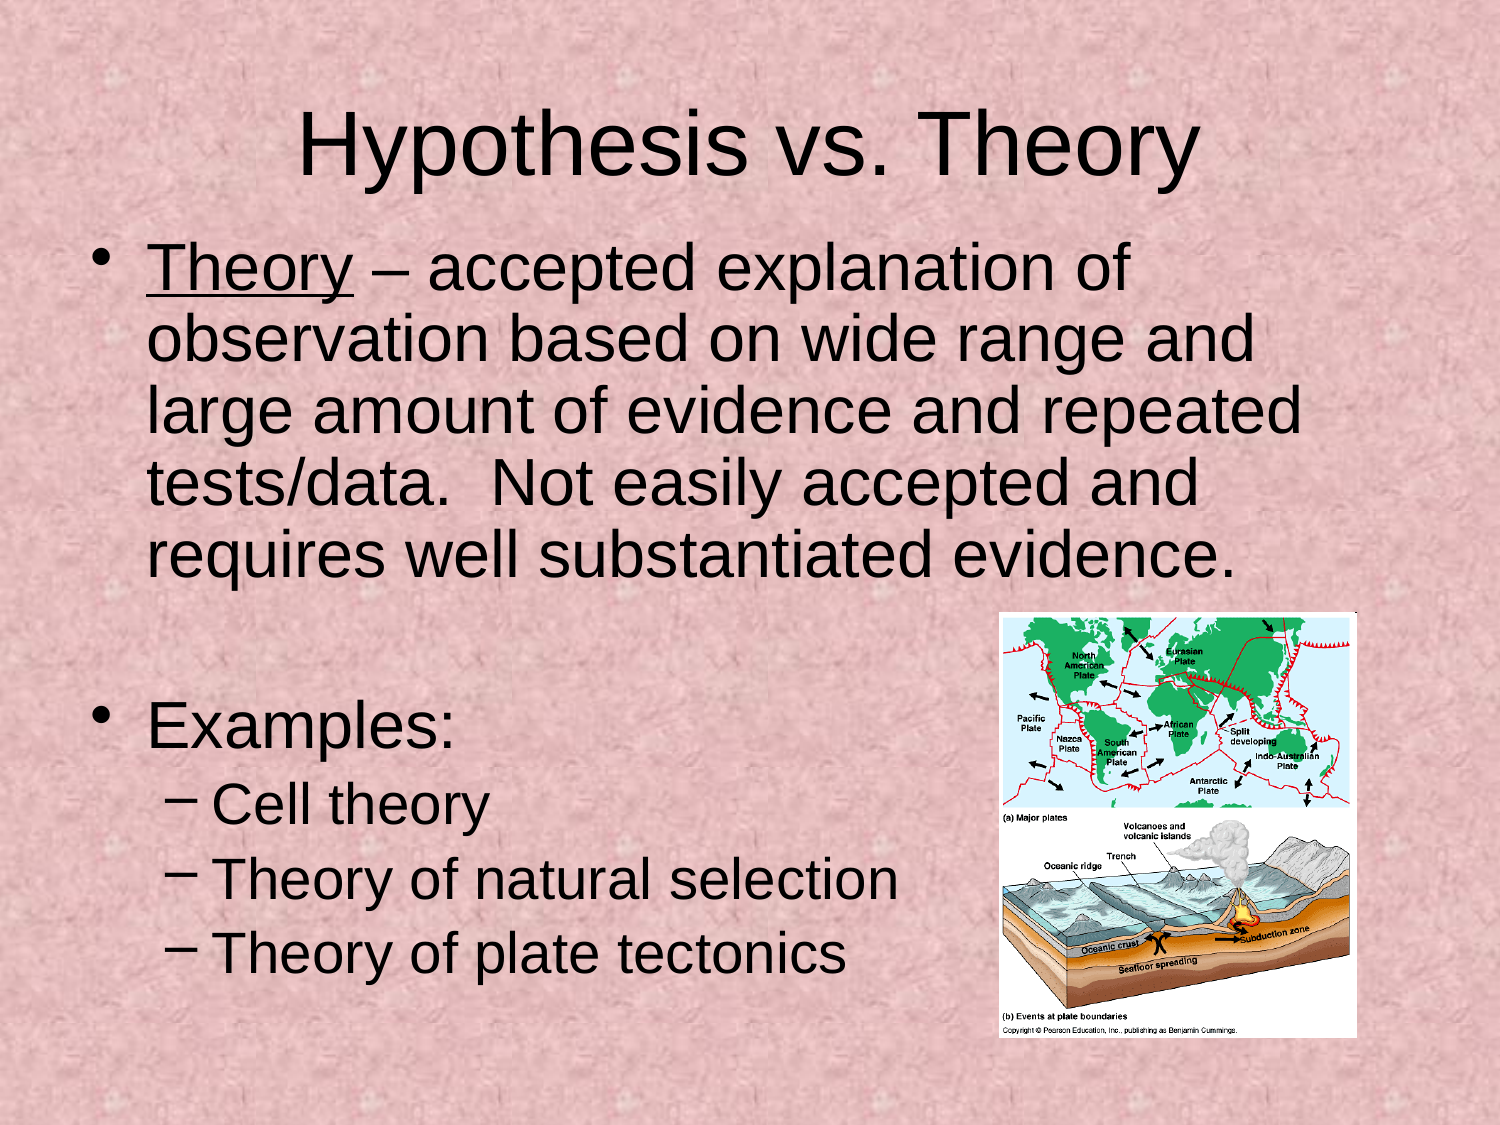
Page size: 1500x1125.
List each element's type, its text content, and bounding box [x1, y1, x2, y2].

list Theory – accepted explanation of observation based on wide range and large amount of evidence and repeated tests/data. Not easily accepted and requires well substantiated evidence. Examples: Cell theory Theory of natural selection Theory of plate tectonics [74, 224, 1426, 1026]
title Hypothesis vs. Theory [74, 44, 1426, 224]
picture [0, 0, 1500, 1125]
